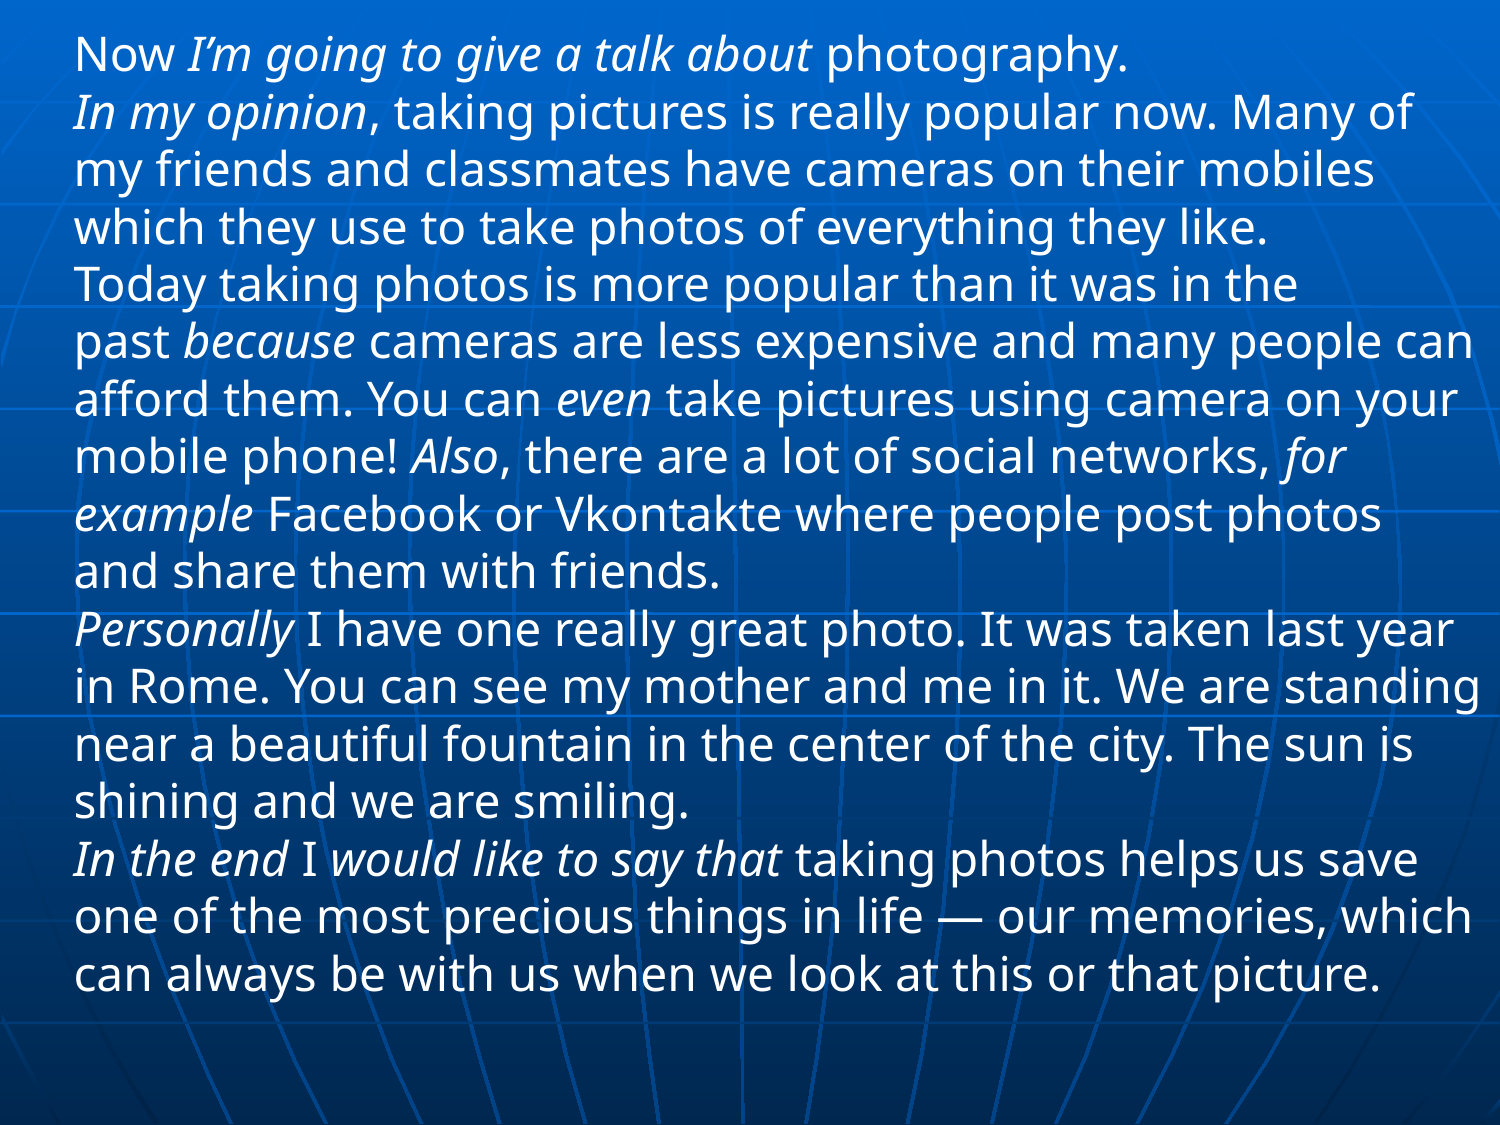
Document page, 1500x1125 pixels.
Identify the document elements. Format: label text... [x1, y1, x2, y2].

text_box Now I’m going to give a talk about photography. In my opinion, taking pictures is really popular now. Many of my friends and classmates have cameras on their mobiles which they use to take photos of everything they like. Today taking photos is more popular than it was in the past because cameras are less expensive and many people can afford them. You can even take pictures using camera on your mobile phone! Also, there are a lot of social networks, for example Facebook or Vkontakte where people post photos and share them with friends. Personally I have one really great photo. It was taken last year in Rome. You can see my mother and me in it. We are standing near a beautiful fountain in the center of the city. The sun is shining and we are smiling. In the end I would like to say that taking photos helps us save one of the most precious things in life — our memories, which can always be with us when we look at this or that picture. [58, 16, 1500, 1008]
